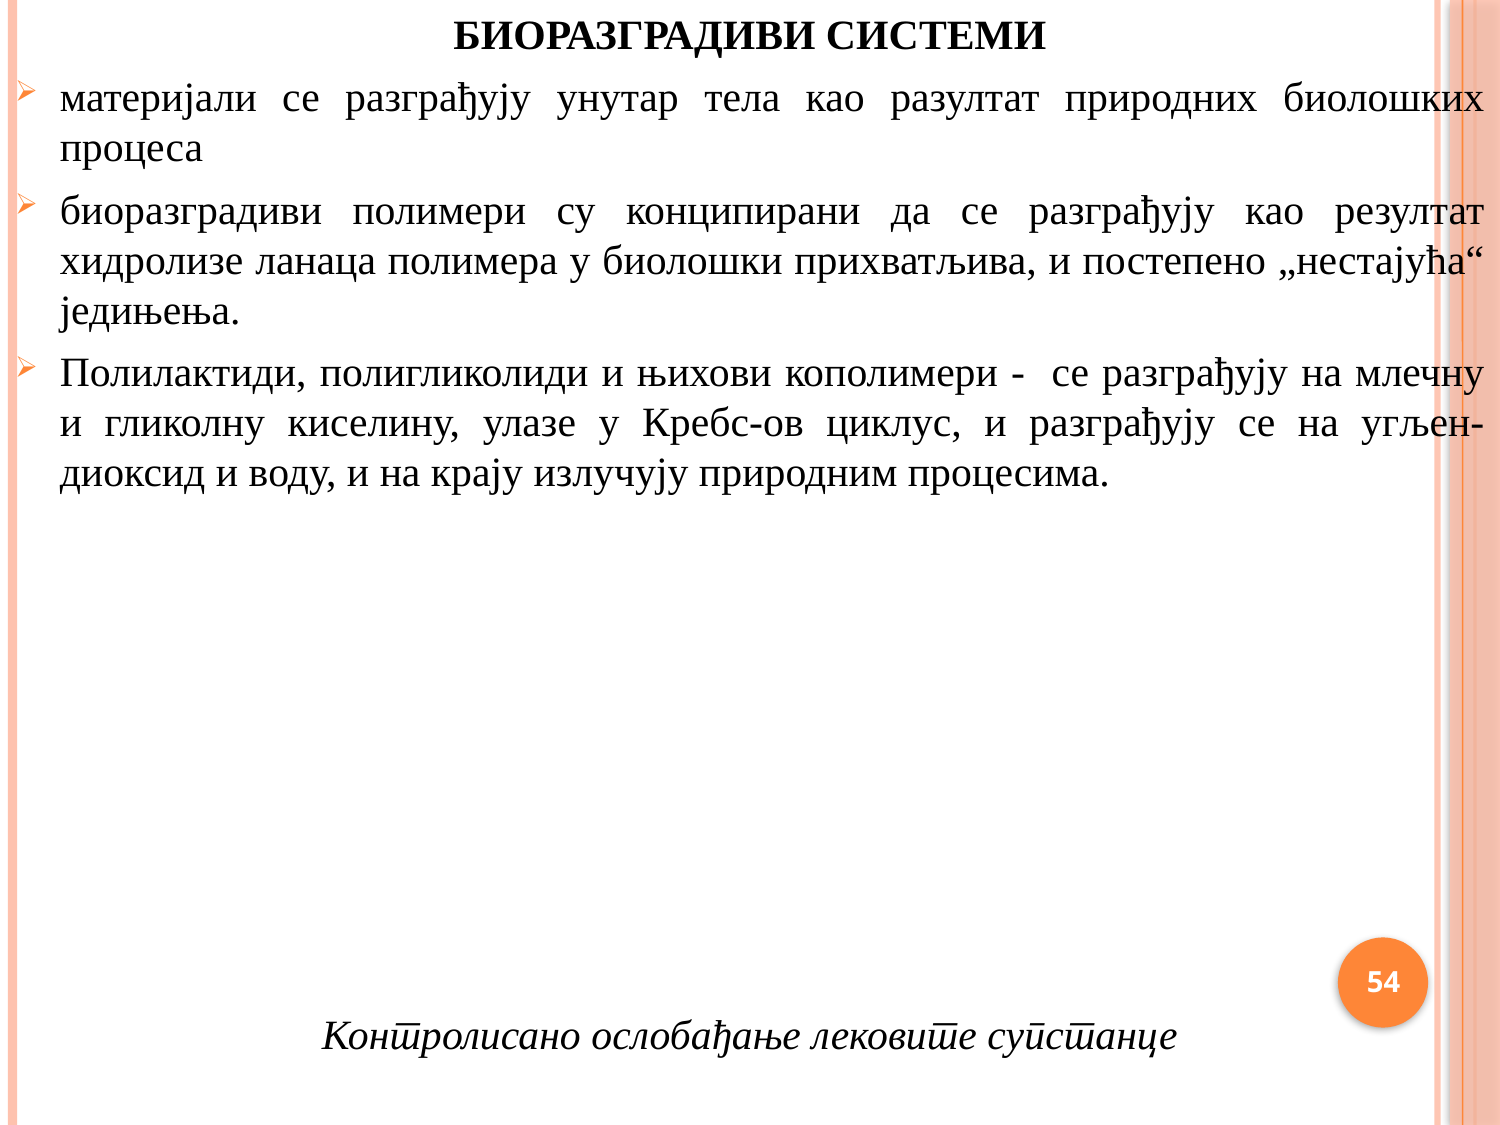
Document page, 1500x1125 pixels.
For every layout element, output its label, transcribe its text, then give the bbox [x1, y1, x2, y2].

list БИОРАЗГРАДИВИ СИСТЕМИ материјали се разграђују унутар тела као разултат природних биолошких процеса биоразградиви полимери су конципирани да се разграђују као резултат хидролизе ланаца полимера у биолошки прихватљива, и постепено „нестајућа“ једињења. Полилактиди, полигликолиди и њихови кополимери - се разграђују на млечну и гликолну киселину, улазе у Кребс-ов циклус, и разграђују се на угљен-диоксид и воду, и на крају излучују природним процесима. Контролисано ослобађање лековите супстанце [0, 0, 1500, 1125]
slide_number 54 [1333, 940, 1434, 1026]
